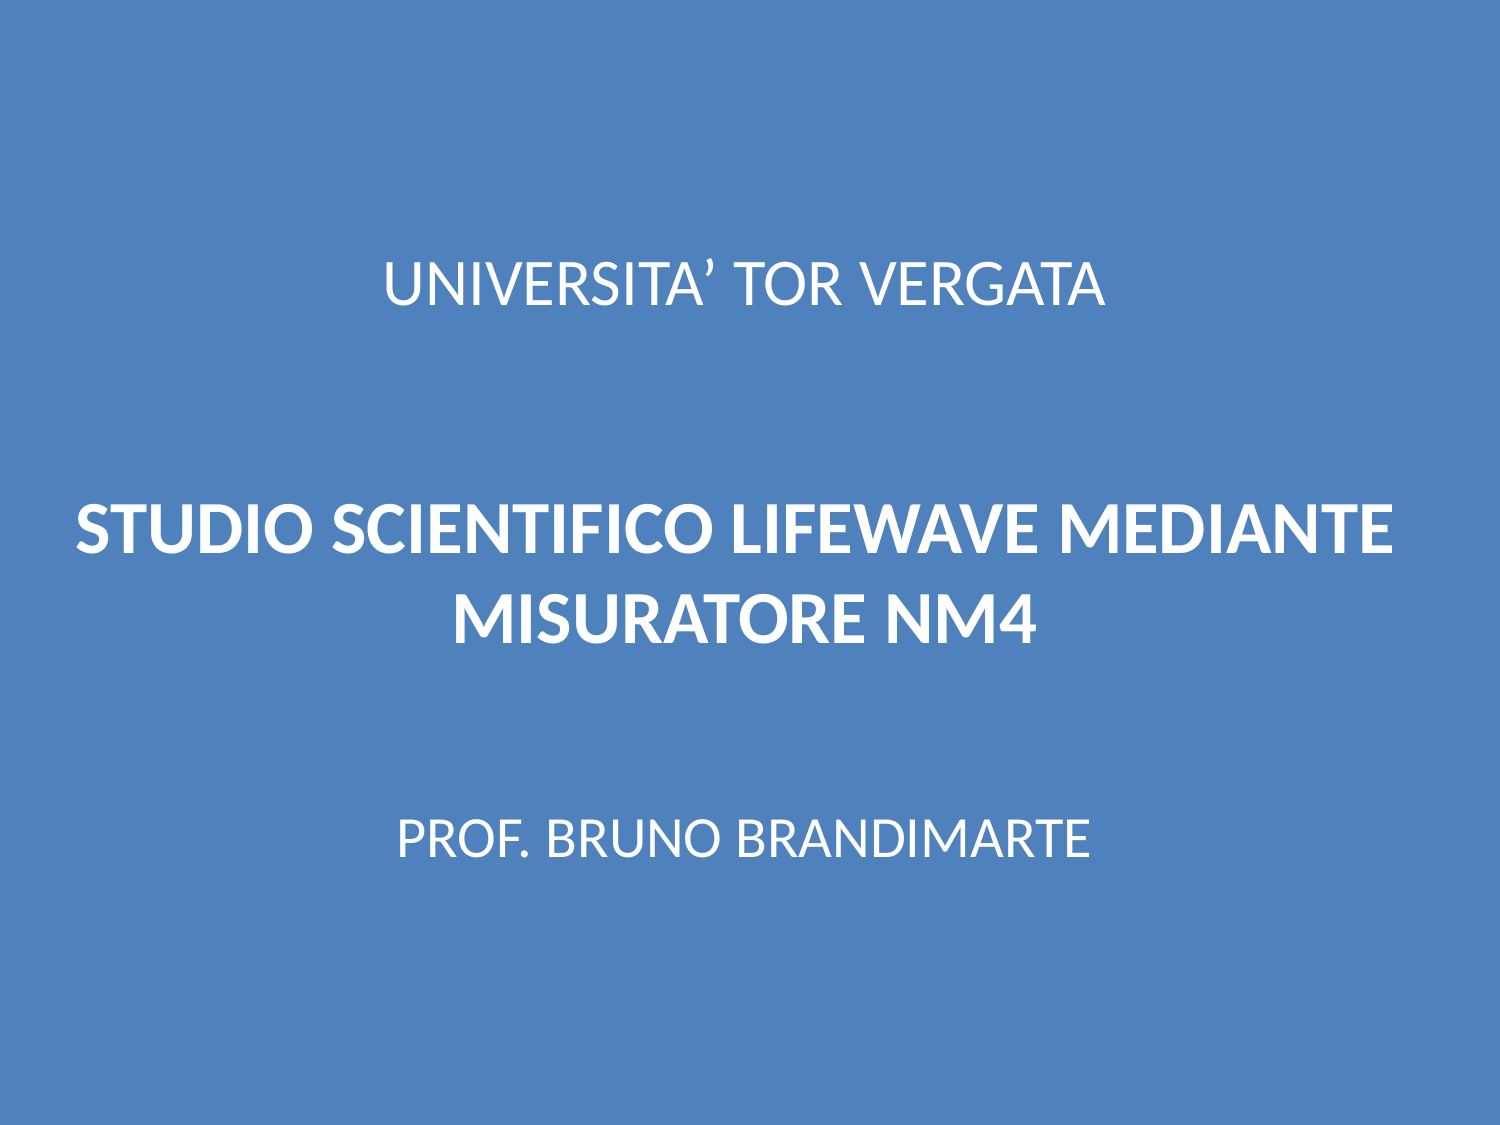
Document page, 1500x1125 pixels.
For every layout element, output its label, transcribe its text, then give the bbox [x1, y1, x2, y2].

text_box UNIVERSITA’ TOR VERGATA STUDIO SCIENTIFICO LIFEWAVE MEDIANTE MISURATORE NM4 PROF. BRUNO BRANDIMARTE [61, 231, 1429, 877]
